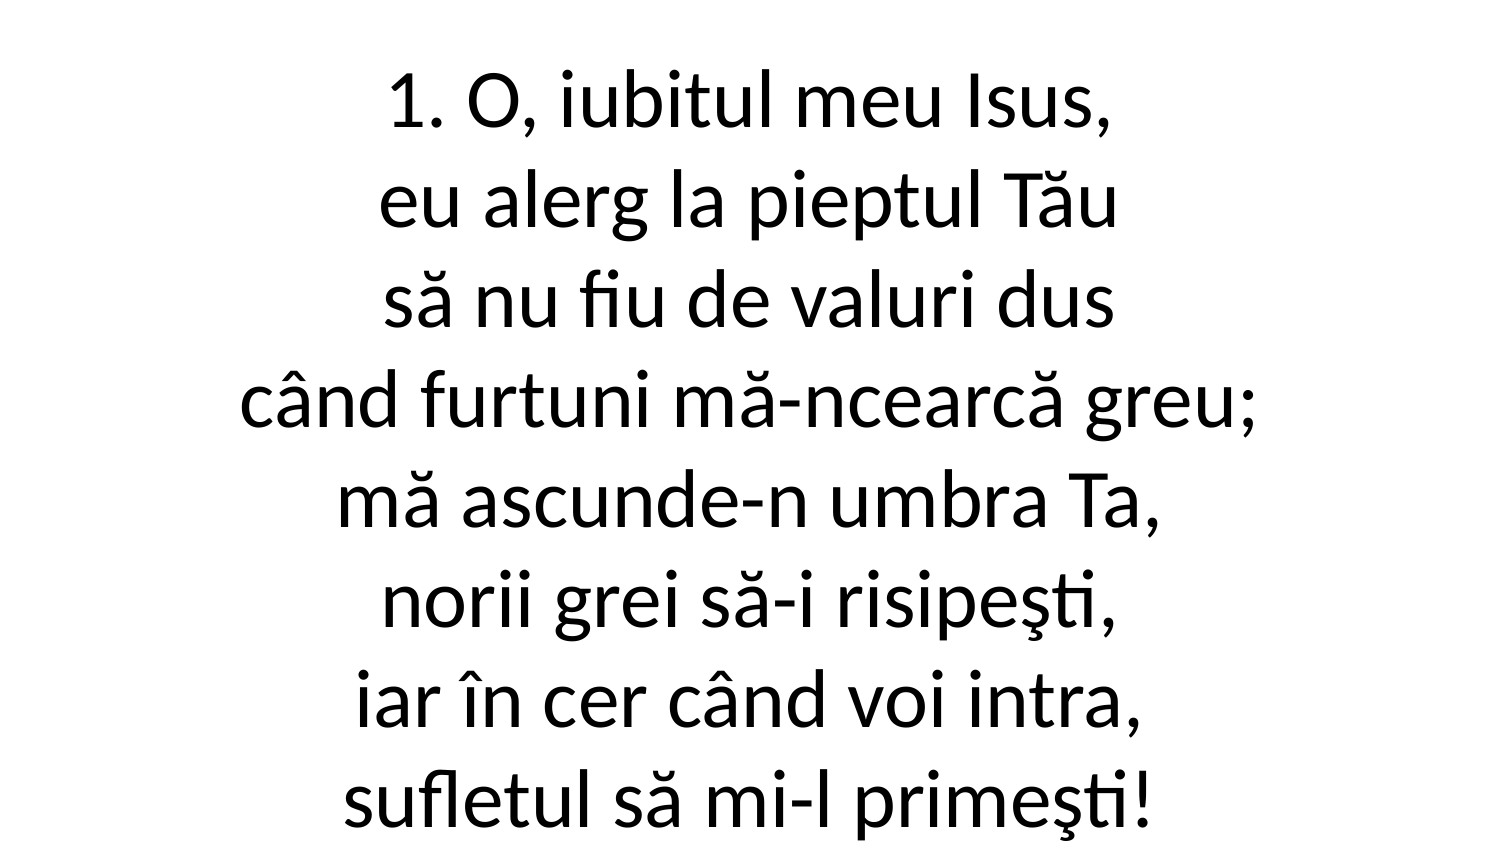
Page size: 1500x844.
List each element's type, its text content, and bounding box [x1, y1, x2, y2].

text_box 1. O, iubitul meu Isus, eu alerg la pieptul Tău să nu fiu de valuri dus când furtuni mă-ncearcă greu; mă ascunde-n umbra Ta, norii grei să-i risipeşti, iar în cer când voi intra, sufletul să mi-l primeşti! [224, 0, 1276, 844]
